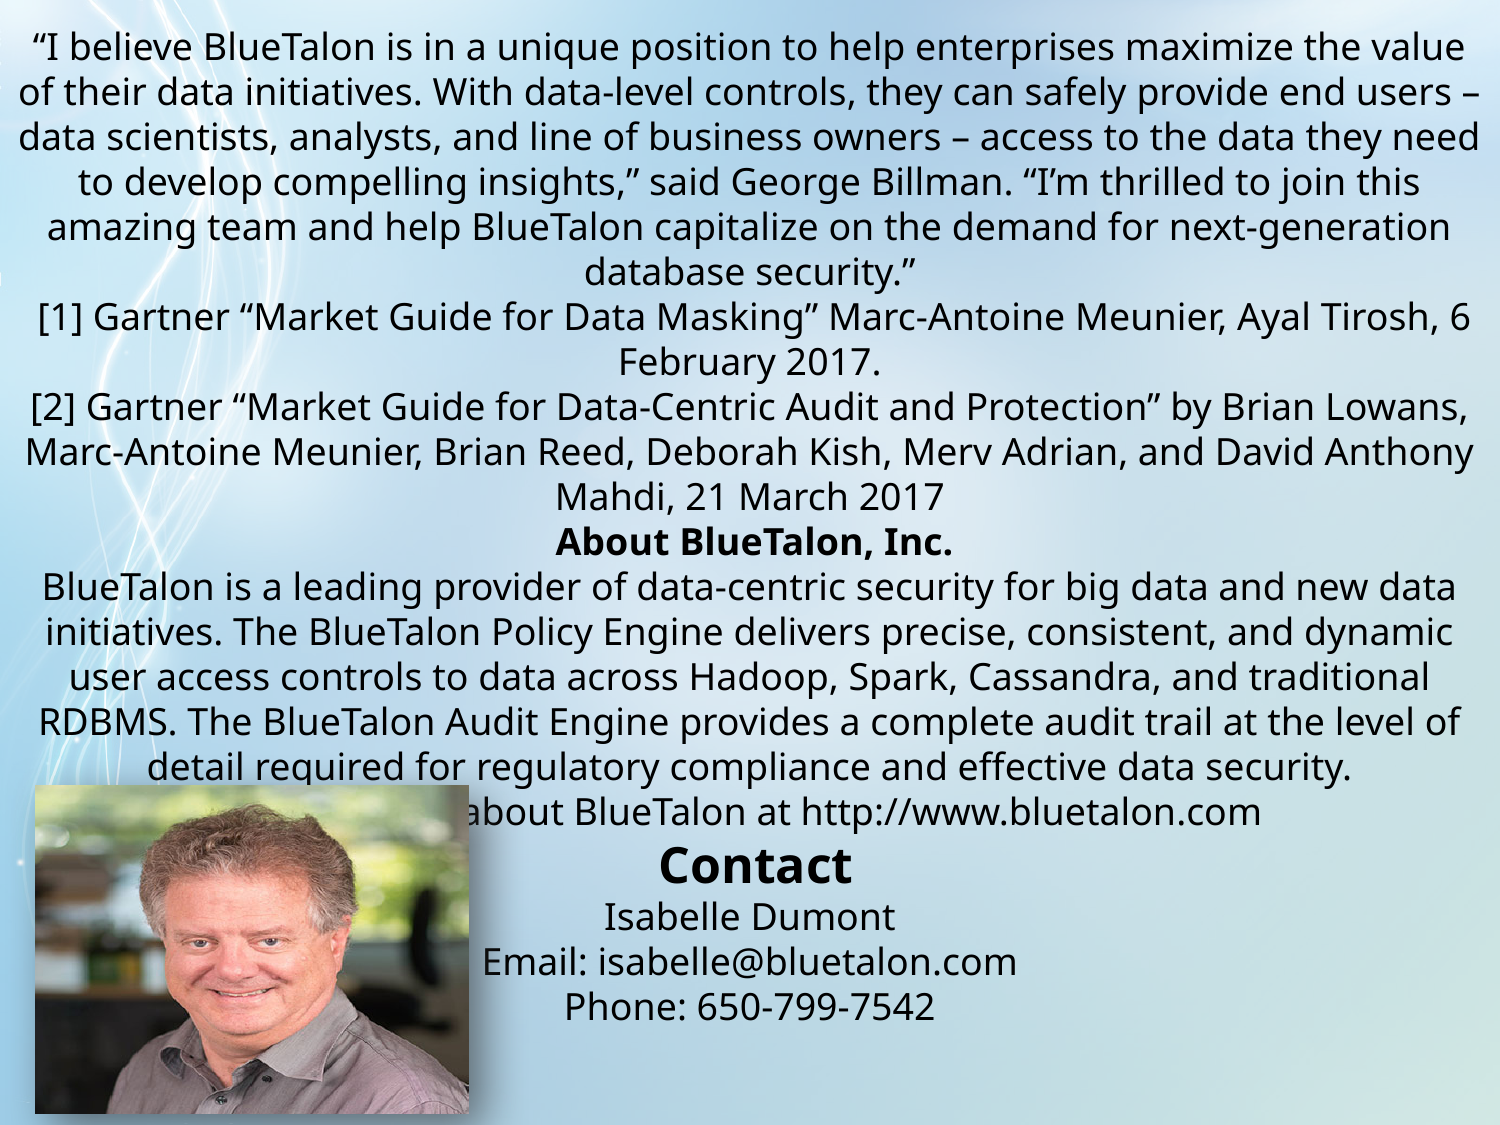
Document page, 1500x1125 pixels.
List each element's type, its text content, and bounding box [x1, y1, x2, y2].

picture [34, 784, 469, 1114]
text_box “I believe BlueTalon is in a unique position to help enterprises maximize the value of their data initiatives. With data-level controls, they can safely provide end users – data scientists, analysts, and line of business owners – access to the data they need to develop compelling insights,” said George Billman. “I’m thrilled to join this amazing team and help BlueTalon capitalize on the demand for next-generation database security.” [1] Gartner “Market Guide for Data Masking” Marc-Antoine Meunier, Ayal Tirosh, 6 February 2017. [2] Gartner “Market Guide for Data-Centric Audit and Protection” by Brian Lowans, Marc-Antoine Meunier, Brian Reed, Deborah Kish, Merv Adrian, and David Anthony Mahdi, 21 March 2017 About BlueTalon, Inc. BlueTalon is a leading provider of data-centric security for big data and new data initiatives. The BlueTalon Policy Engine delivers precise, consistent, and dynamic user access controls to data across Hadoop, Spark, Cassandra, and traditional RDBMS. The BlueTalon Audit Engine provides a complete audit trail at the level of detail required for regulatory compliance and effective data security. Learn more about BlueTalon at http://www.bluetalon.com Contact Isabelle Dumont Email: isabelle@bluetalon.com Phone: 650-799-7542 [0, 15, 1500, 1036]
